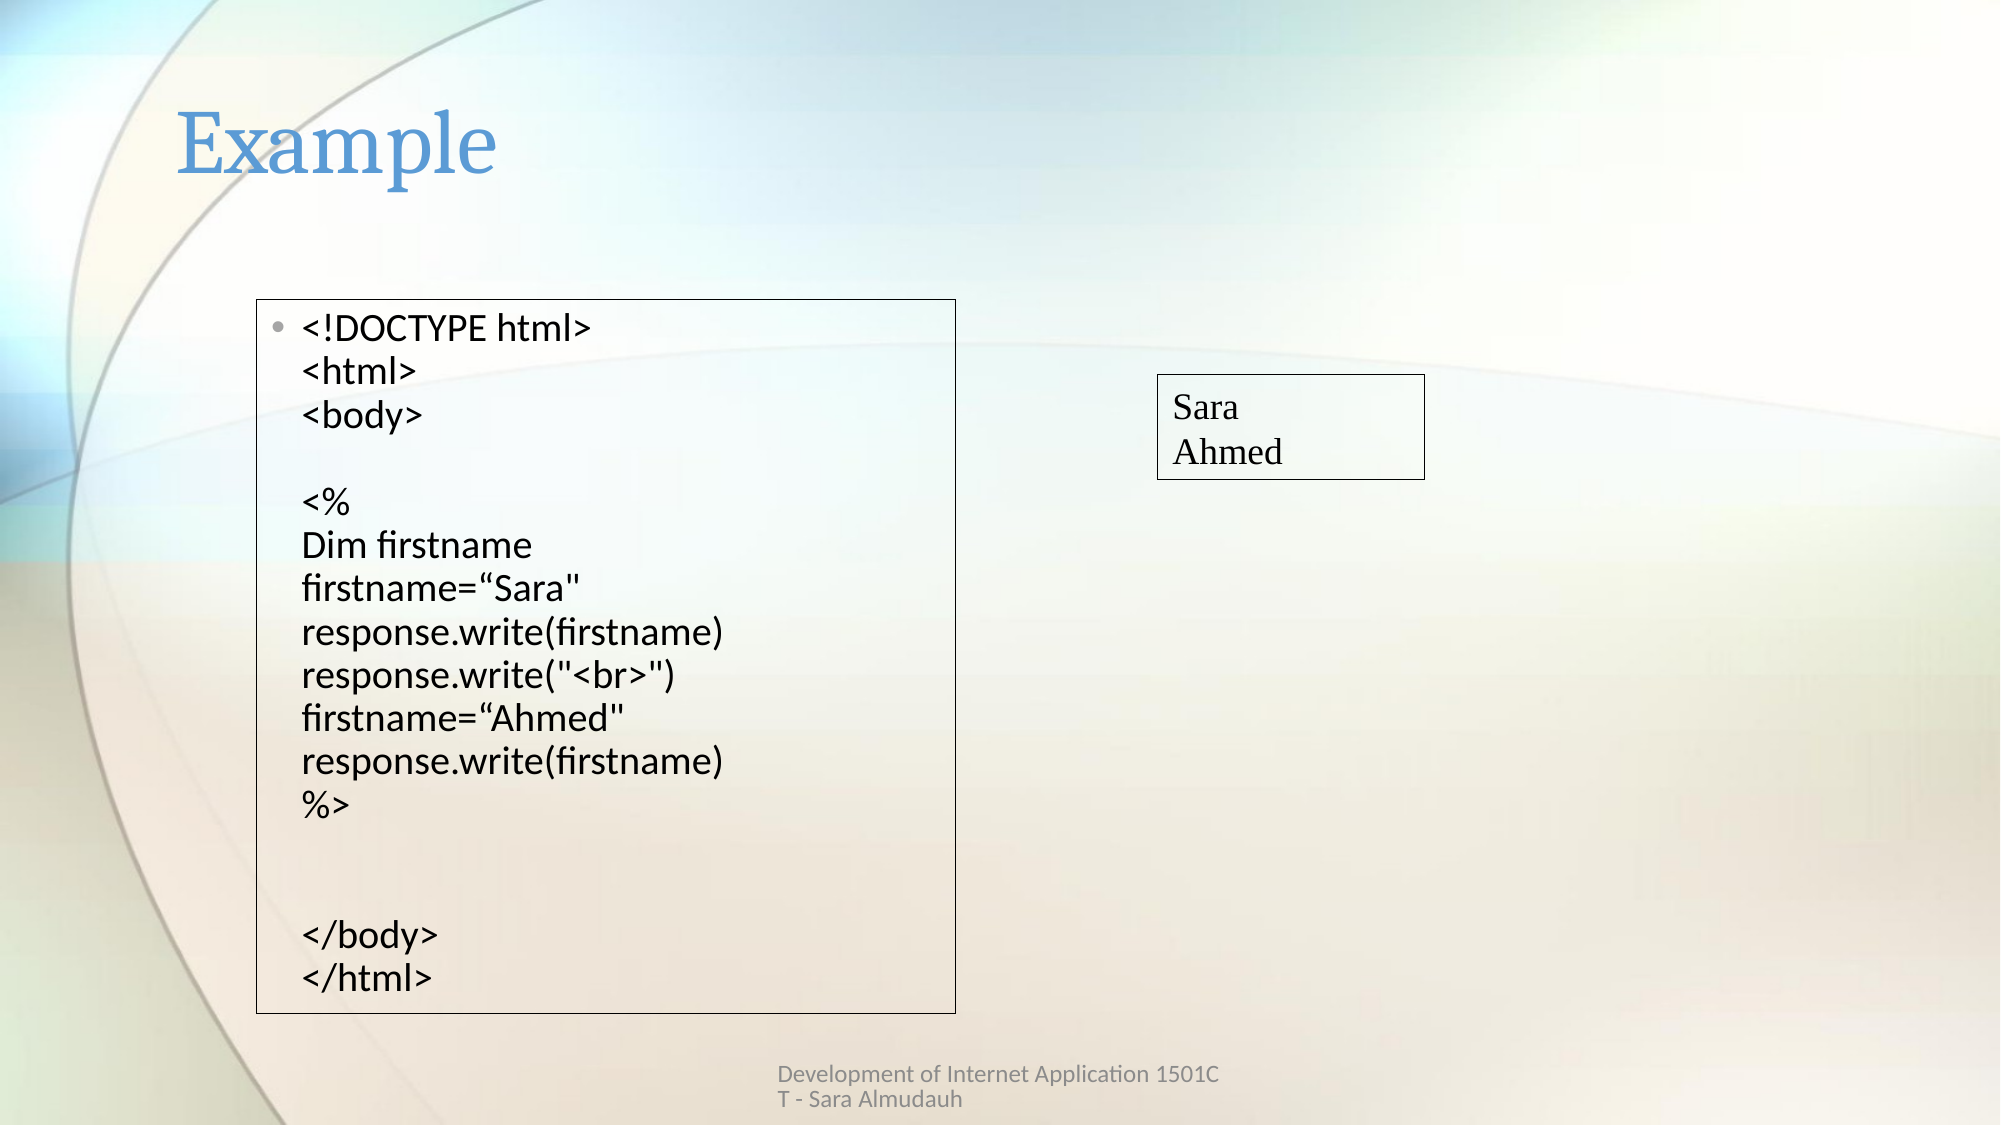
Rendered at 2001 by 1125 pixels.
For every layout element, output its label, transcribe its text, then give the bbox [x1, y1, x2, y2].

picture [0, 0, 2001, 1125]
footer Development of Internet Application 1501CT - Sara Almudauh [762, 1042, 1238, 1103]
list <!DOCTYPE html> <html> <body> <% Dim firstname firstname=“Sara" response.write(firstname) response.write("<br>") firstname=“Ahmed" response.write(firstname) %> </body> </html> [256, 299, 956, 1014]
text_box Sara Ahmed [1157, 374, 1425, 480]
title Example [160, 27, 1642, 246]
